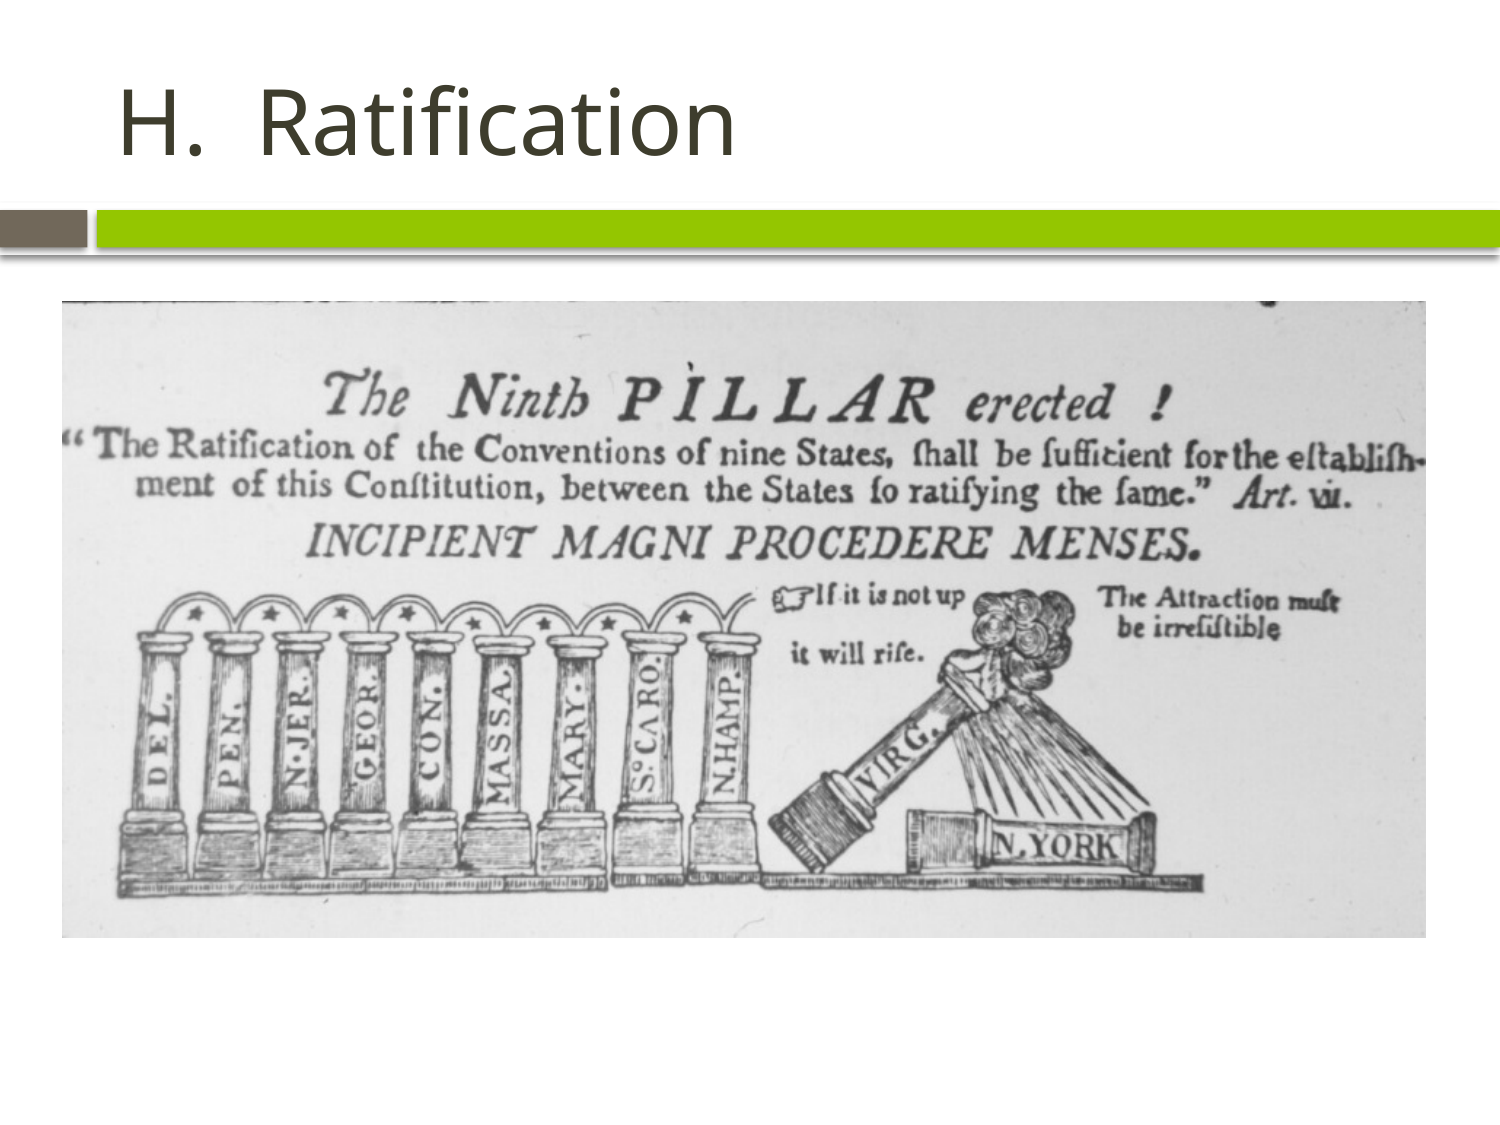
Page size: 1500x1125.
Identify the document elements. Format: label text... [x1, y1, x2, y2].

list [62, 301, 1427, 938]
title H. Ratification [100, 37, 1438, 200]
